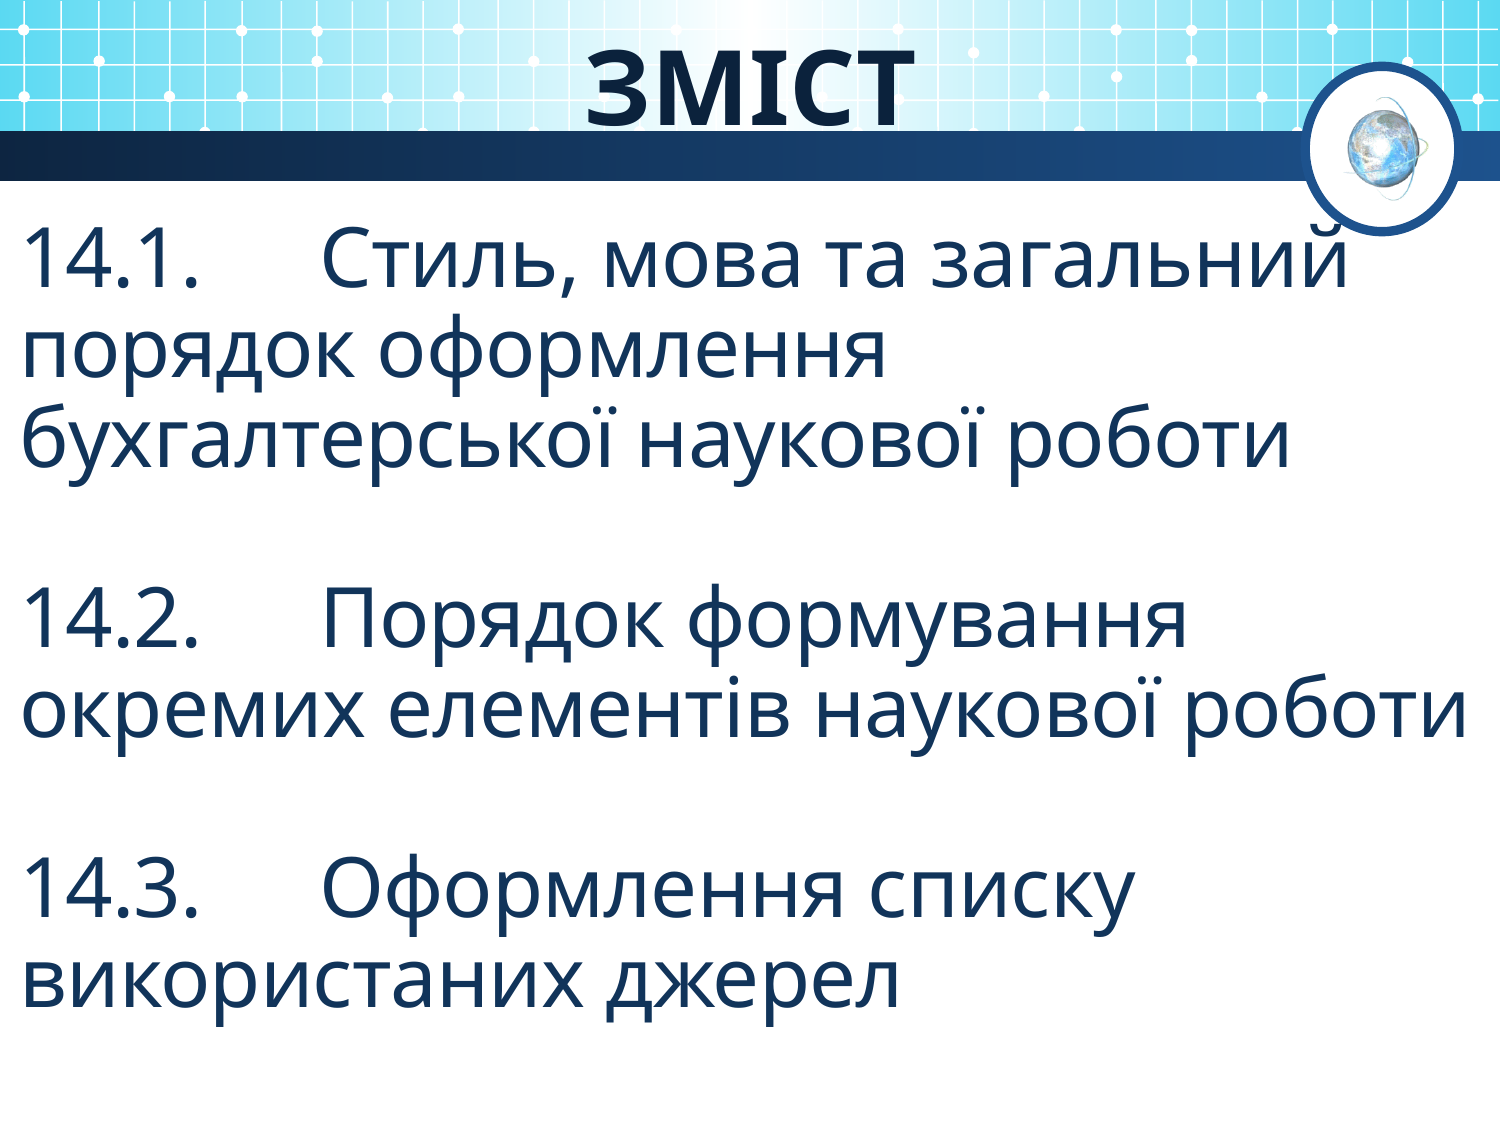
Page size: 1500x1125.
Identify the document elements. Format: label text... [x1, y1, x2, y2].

title ЗМІСТ [64, 37, 1436, 130]
list 14.1. Стиль, мова та загальний порядок оформлення бухгалтерської наукової роботи 14.2. Порядок формування окремих елементів наукової роботи 14.3. Оформлення списку використаних джерел [4, 208, 1500, 1106]
picture [1310, 99, 1454, 208]
